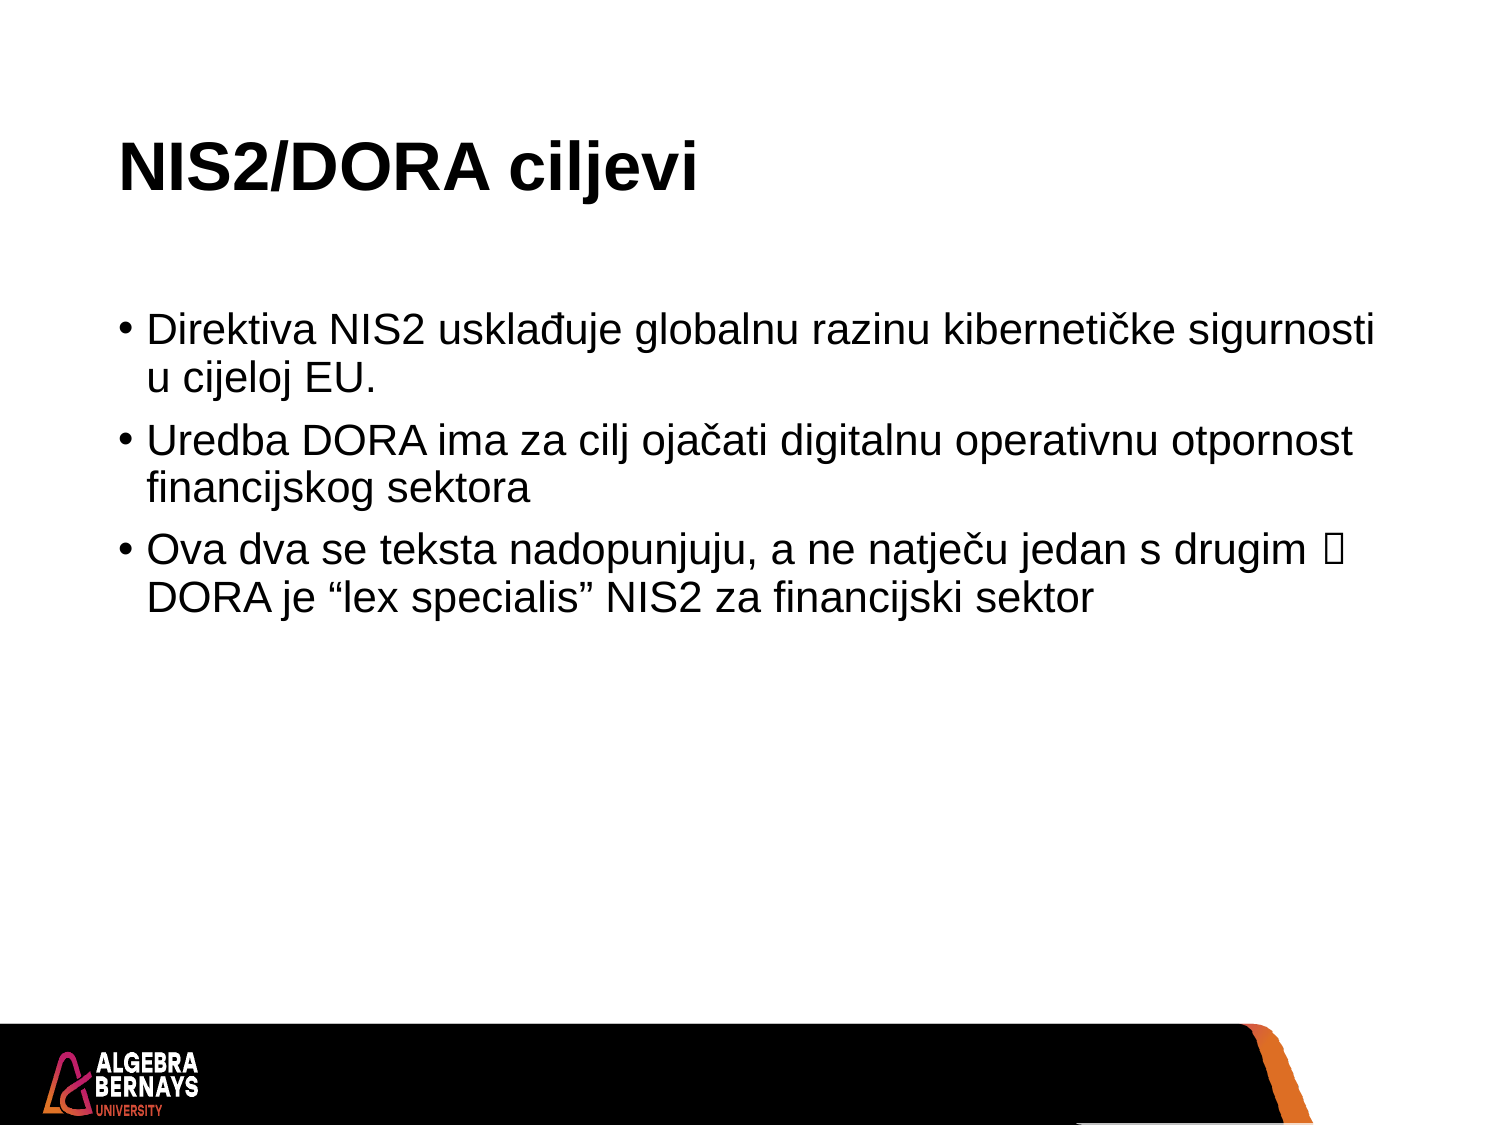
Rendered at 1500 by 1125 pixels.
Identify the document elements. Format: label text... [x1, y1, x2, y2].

picture [0, 1023, 1468, 1125]
title NIS2/DORA ciljevi [103, 59, 1397, 278]
list Direktiva NIS2 usklađuje globalnu razinu kibernetičke sigurnosti u cijeloj EU. Uredba DORA ima za cilj ojačati digitalnu operativnu otpornost financijskog sektora Ova dva se teksta nadopunjuju, a ne natječu jedan s drugim  DORA je “lex specialis” NIS2 za financijski sektor [103, 299, 1397, 1014]
